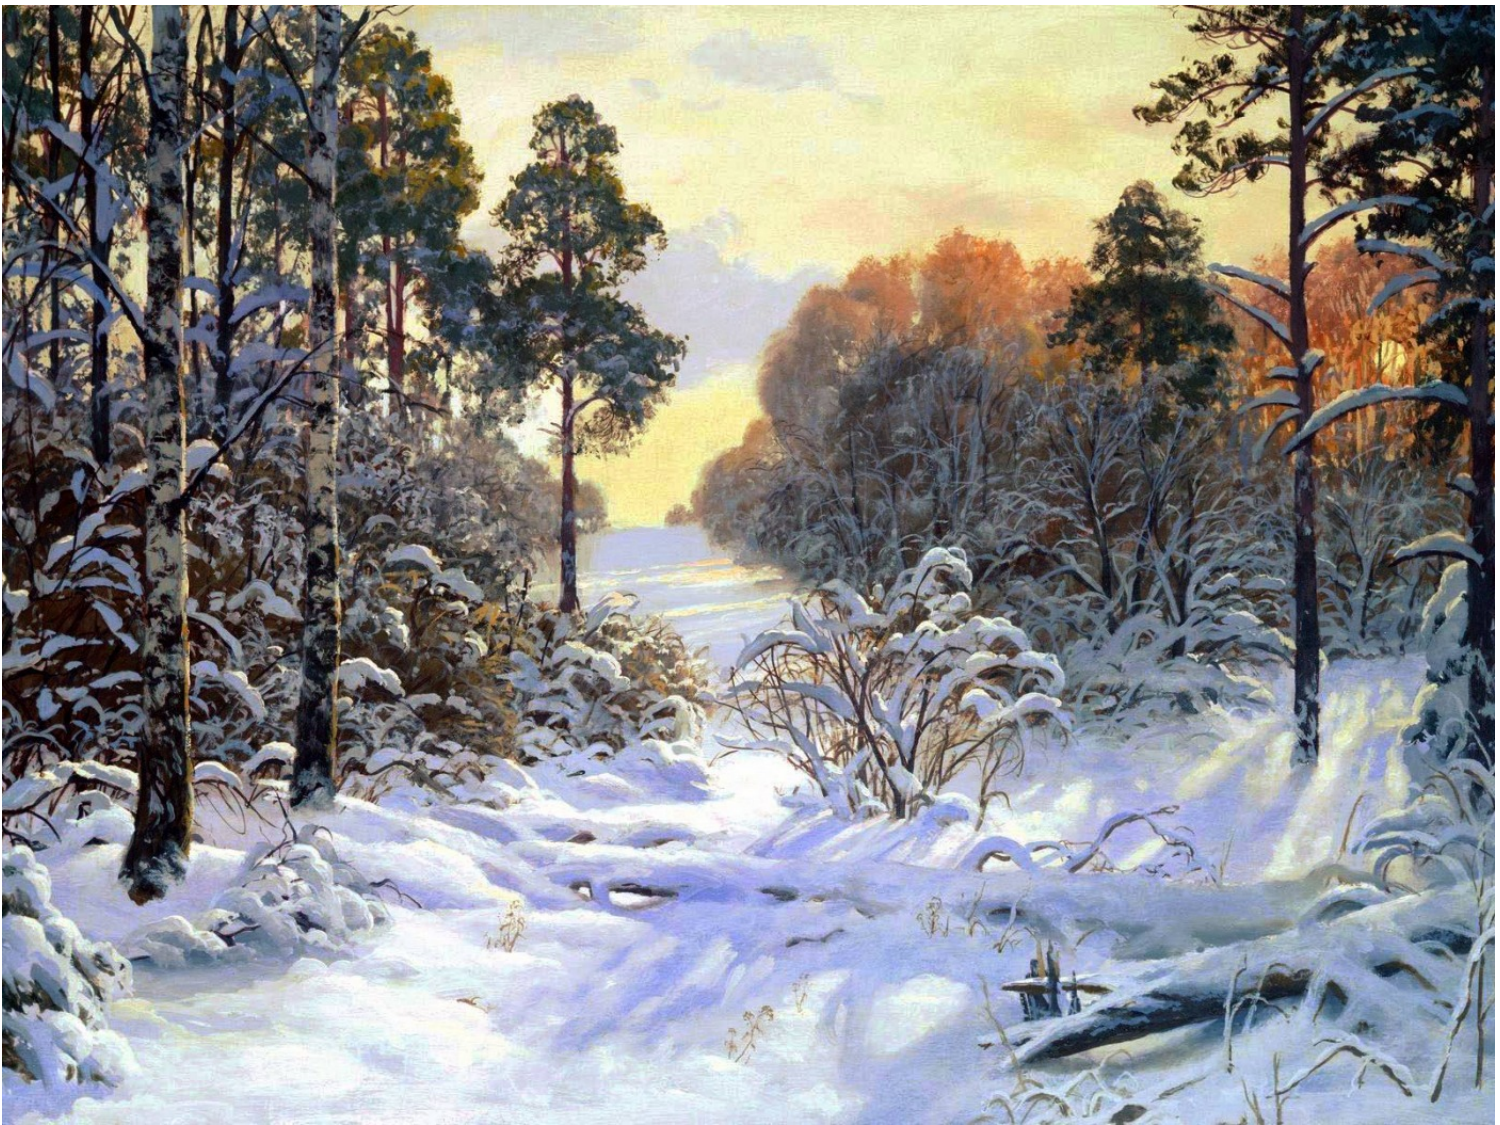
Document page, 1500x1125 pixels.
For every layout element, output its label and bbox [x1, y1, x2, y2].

list [2, 5, 1495, 1125]
